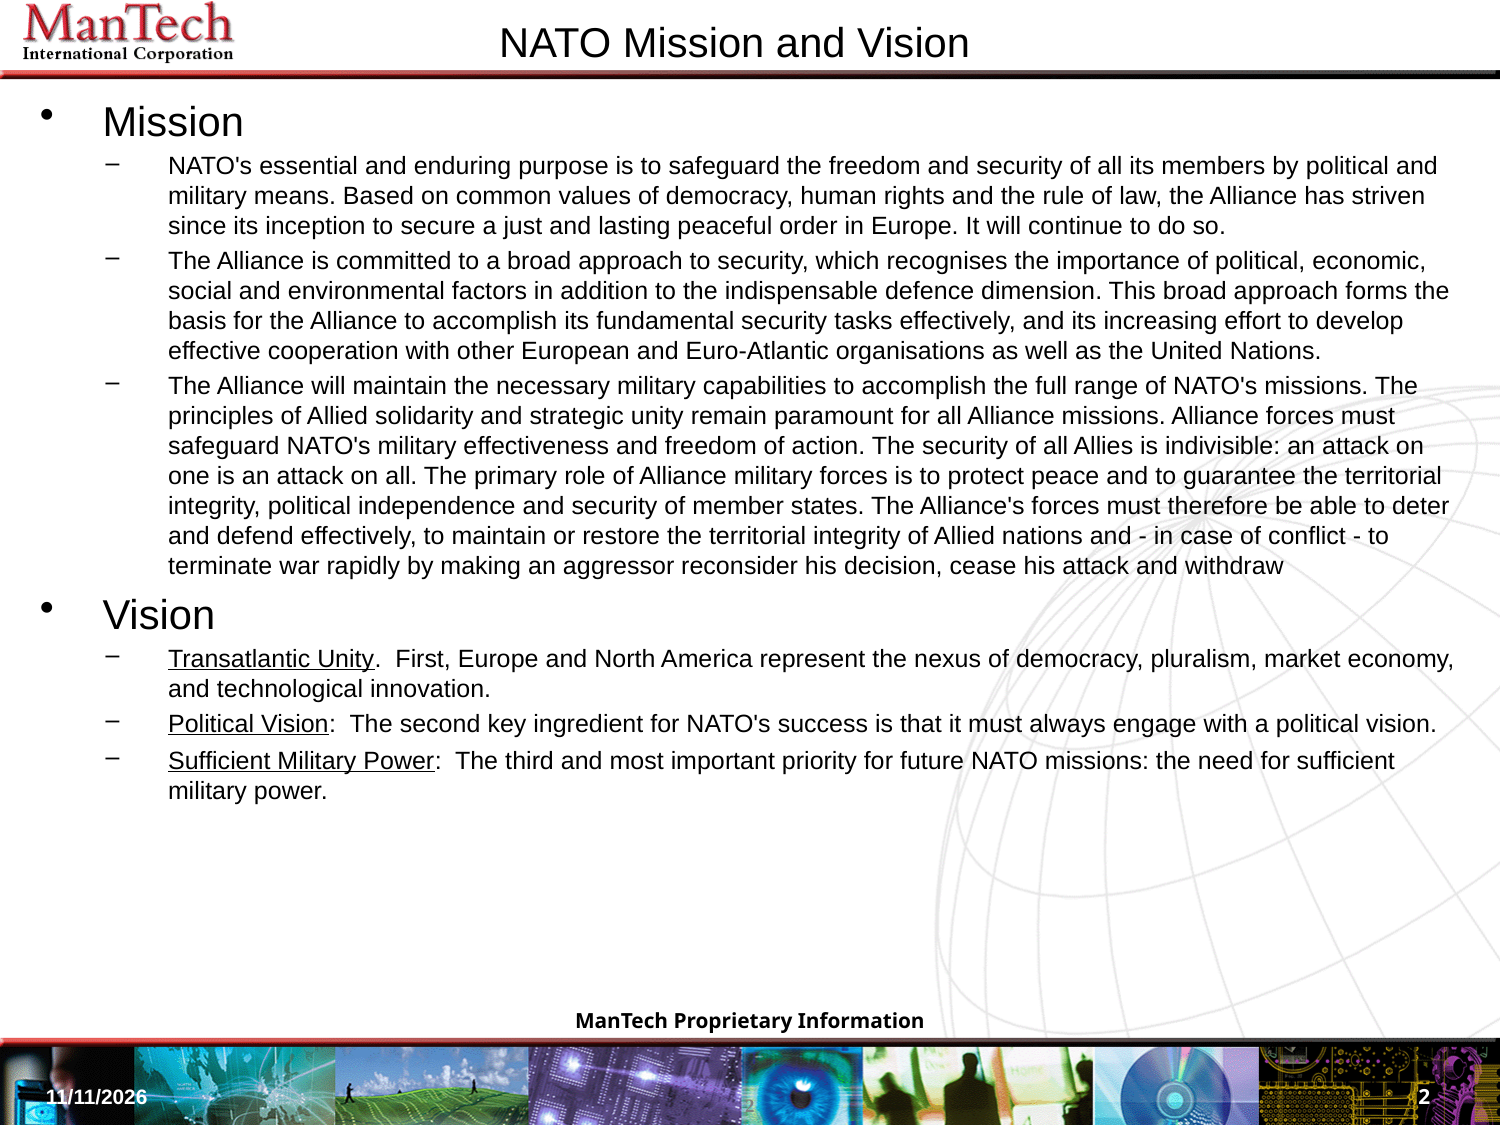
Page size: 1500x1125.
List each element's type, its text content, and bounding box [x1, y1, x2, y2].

text_box 2 [566, 1085, 934, 1125]
title NATO Mission and Vision [97, 12, 1373, 76]
list Mission NATO's essential and enduring purpose is to safeguard the freedom and security of all its members by political and military means. Based on common values of democracy, human rights and the rule of law, the Alliance has striven since its inception to secure a just and lasting peaceful order in Europe. It will continue to do so. The Alliance is committed to a broad approach to security, which recognises the importance of political, economic, social and environmental factors in addition to the indispensable defence dimension. This broad approach forms the basis for the Alliance to accomplish its fundamental security tasks effectively, and its increasing effort to develop effective cooperation with other European and Euro-Atlantic organisations as well as the United Nations. The Alliance will maintain the necessary military capabilities to accomplish the full range of NATO's missions. The principles of Allied solidarity and strategic unity remain paramount for all Alliance missions. Alliance forces must safeguard NATO's military effectiveness and freedom of action. The security of all Allies is indivisible: an attack on one is an attack on all. The primary role of Alliance military forces is to protect peace and to guarantee the territorial integrity, political independence and security of member states. The Alliance's forces must therefore be able to deter and defend effectively, to maintain or restore the territorial integrity of Allied nations and - in case of conflict - to terminate war rapidly by making an aggressor reconsider his decision, cease his attack and withdraw Vision Transatlantic Unity. First, Europe and North America represent the nexus of democracy, pluralism, market economy, and technological innovation. Political Vision: The second key ingredient for NATO's success is that it must always engage with a political vision. Sufficient Military Power: The third and most important priority for future NATO missions: the need for sufficient military power. [24, 87, 1476, 882]
